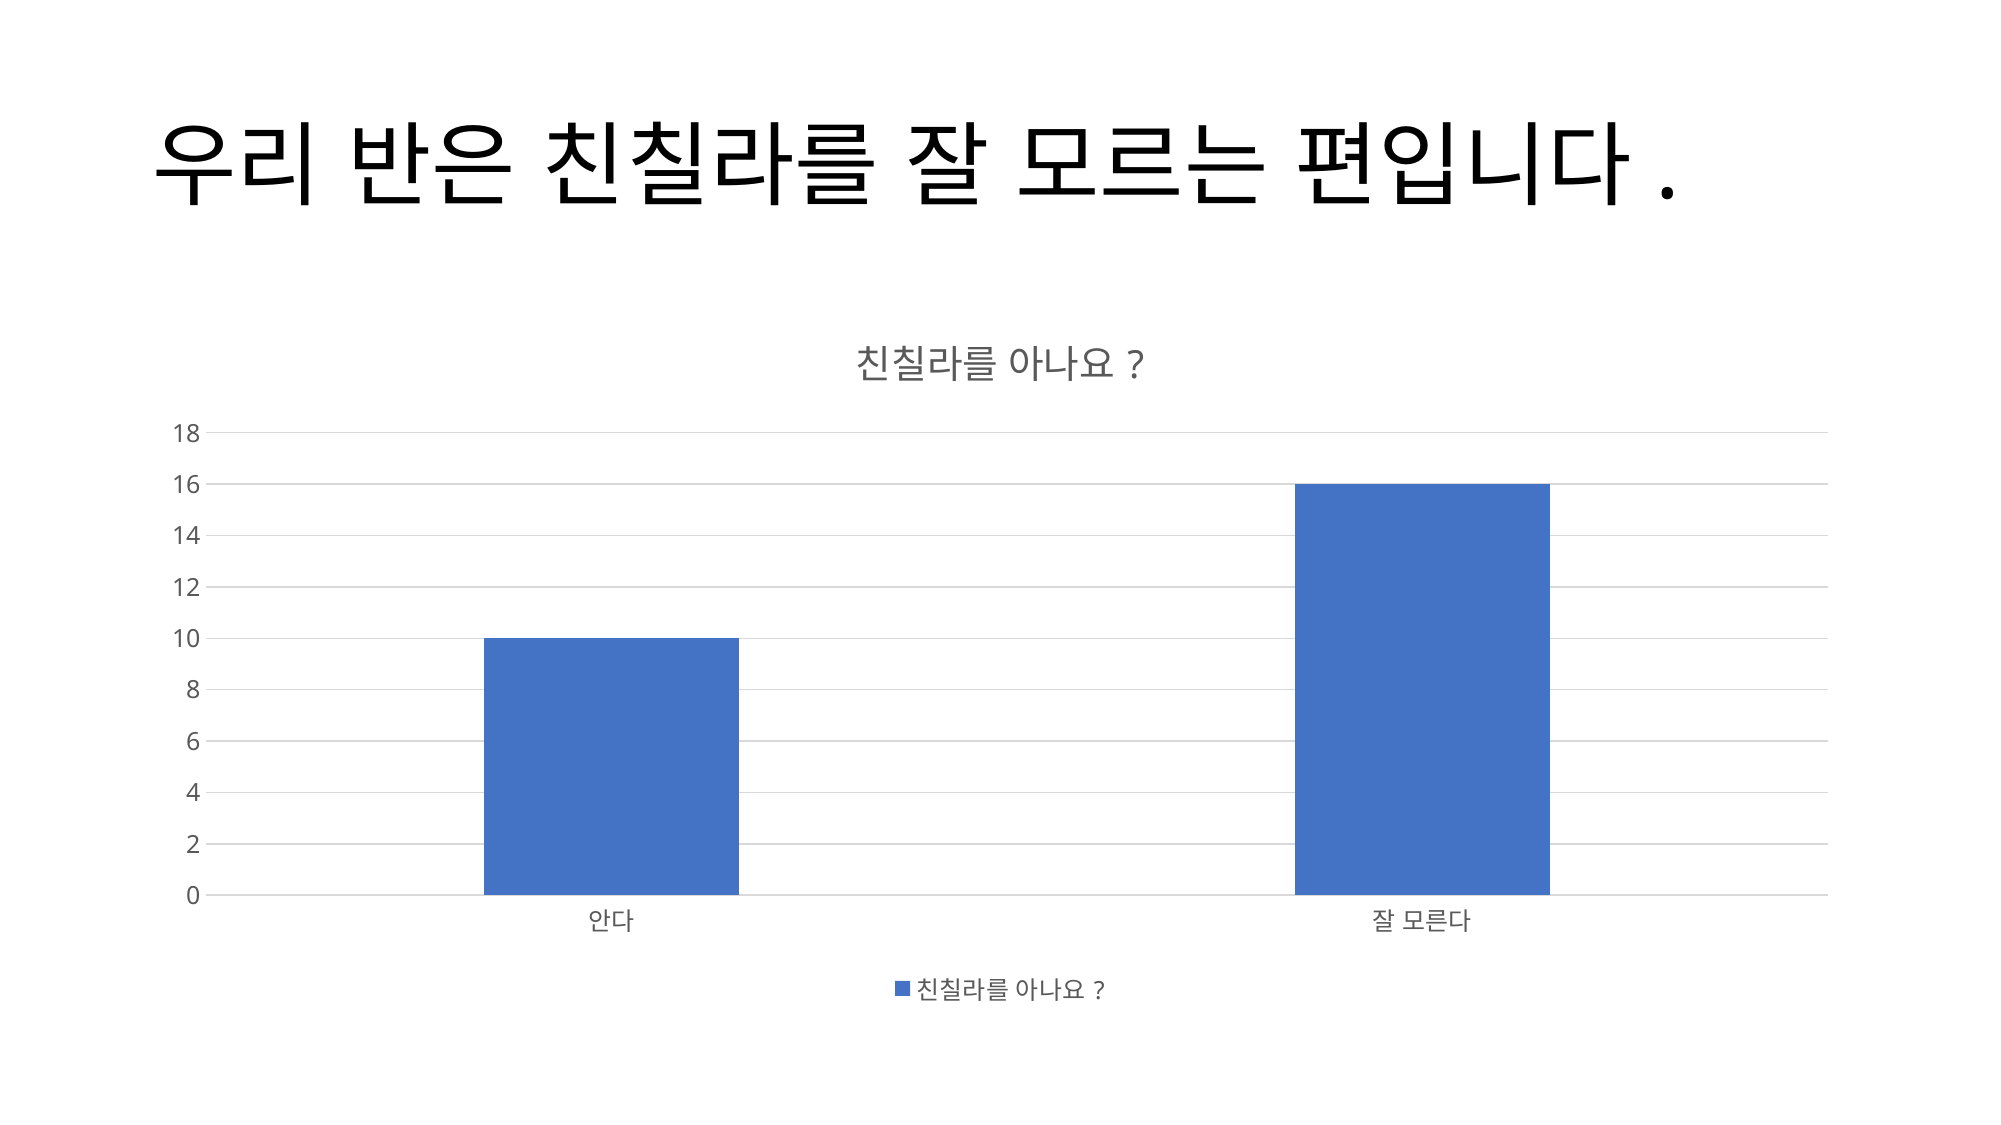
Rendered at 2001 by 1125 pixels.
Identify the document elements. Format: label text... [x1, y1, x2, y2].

title 우리 반은 친칠라를 잘 모르는 편입니다. [137, 59, 1863, 278]
chart [137, 299, 1863, 1014]
